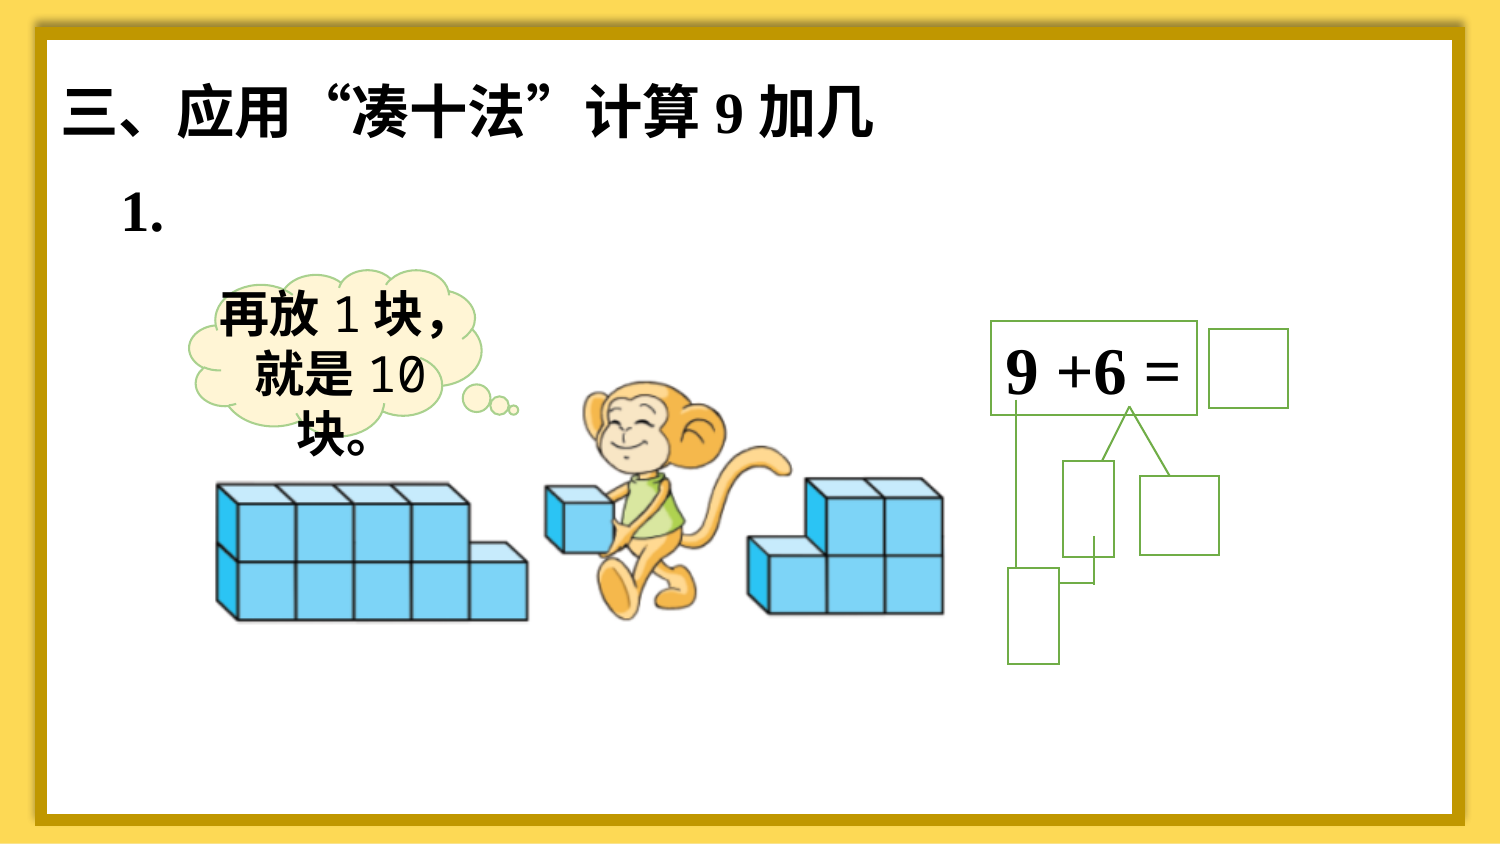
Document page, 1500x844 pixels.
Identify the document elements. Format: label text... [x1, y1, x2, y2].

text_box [990, 320, 1289, 664]
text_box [189, 269, 493, 436]
text_box 1. [105, 165, 794, 251]
text_box 三、应用“凑十法”计算9加几 [45, 67, 890, 153]
picture [200, 363, 957, 628]
